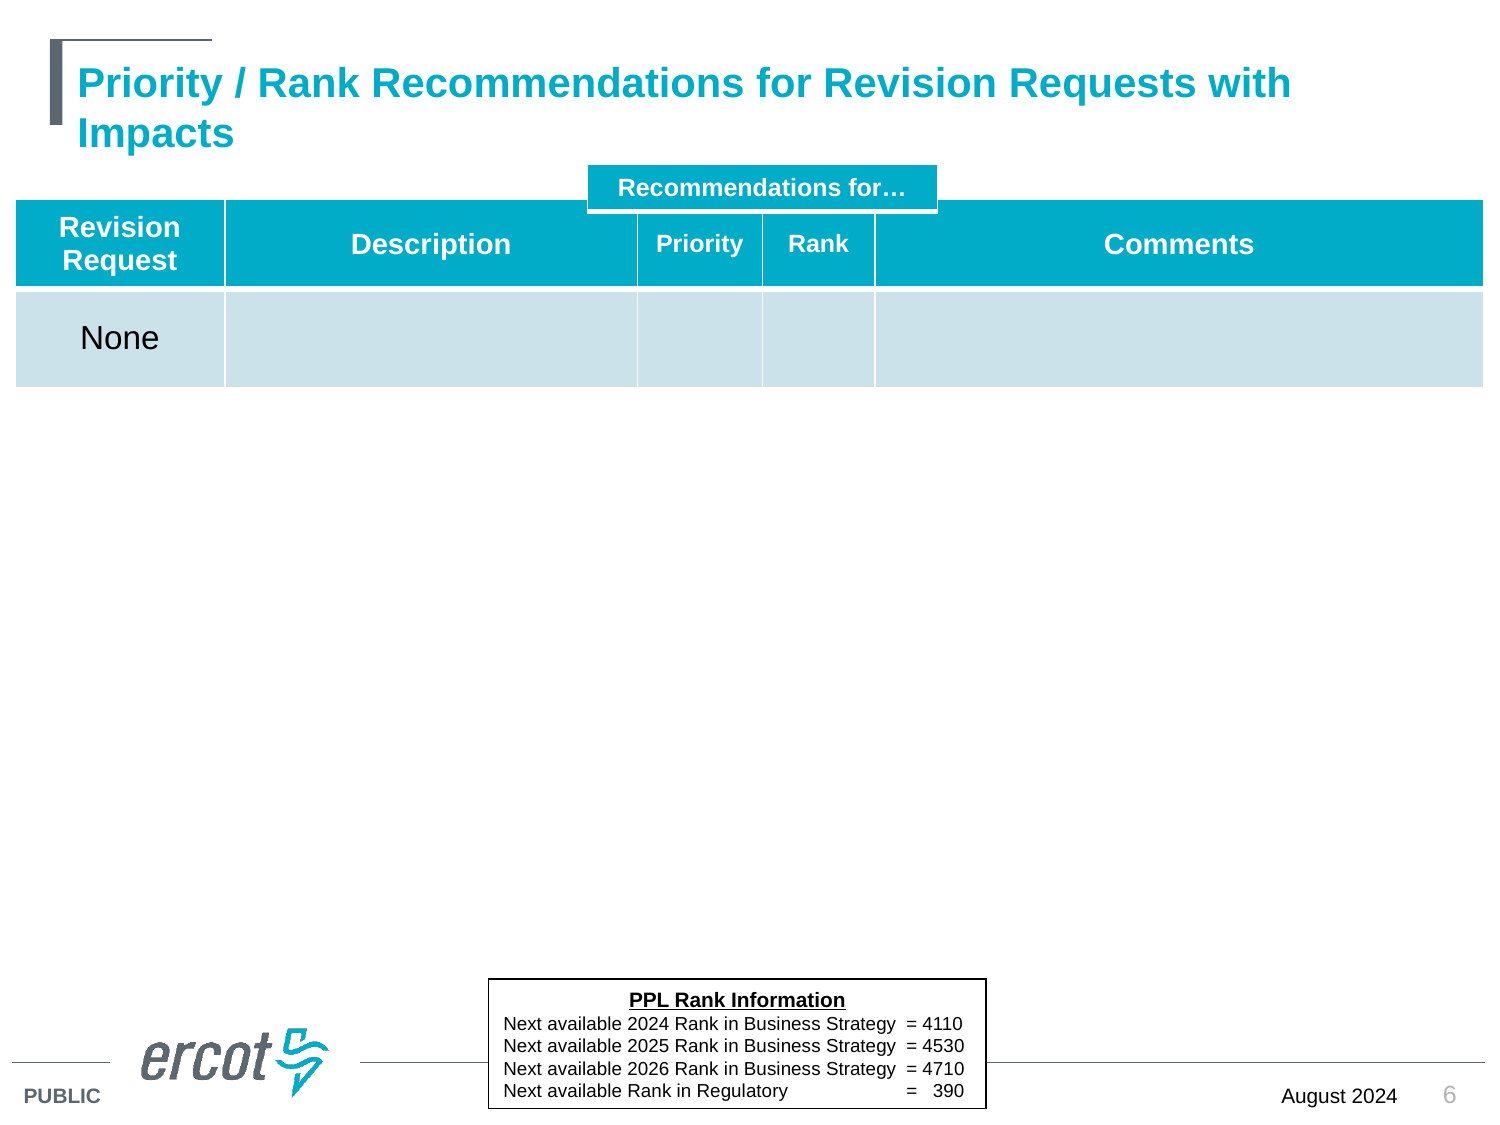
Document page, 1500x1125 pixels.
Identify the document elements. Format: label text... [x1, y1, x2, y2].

slide_number 6 [1412, 1076, 1488, 1112]
table_cell [763, 292, 874, 387]
table_header Comments [876, 200, 1483, 286]
picture [137, 1024, 332, 1100]
table_header Description [226, 200, 637, 286]
table_cell [226, 292, 637, 387]
text_box PPL Rank Information Next available 2024 Rank in Business Strategy = 4110 Next available 2025 Rank in Business Strategy = 4530 Next available 2026 Rank in Business Strategy = 4710 Next available Rank in Regulatory = 390 [488, 979, 987, 1109]
table_cell None [16, 292, 224, 387]
table_header Rank [763, 214, 874, 286]
table_header Priority [638, 214, 762, 286]
table_cell [876, 292, 1483, 387]
table_header Recommendations for… [588, 165, 937, 209]
table_cell [638, 292, 762, 387]
title Priority / Rank Recommendations for Revision Requests with Impacts [62, 48, 1475, 134]
table_header Revision Request [16, 200, 224, 286]
